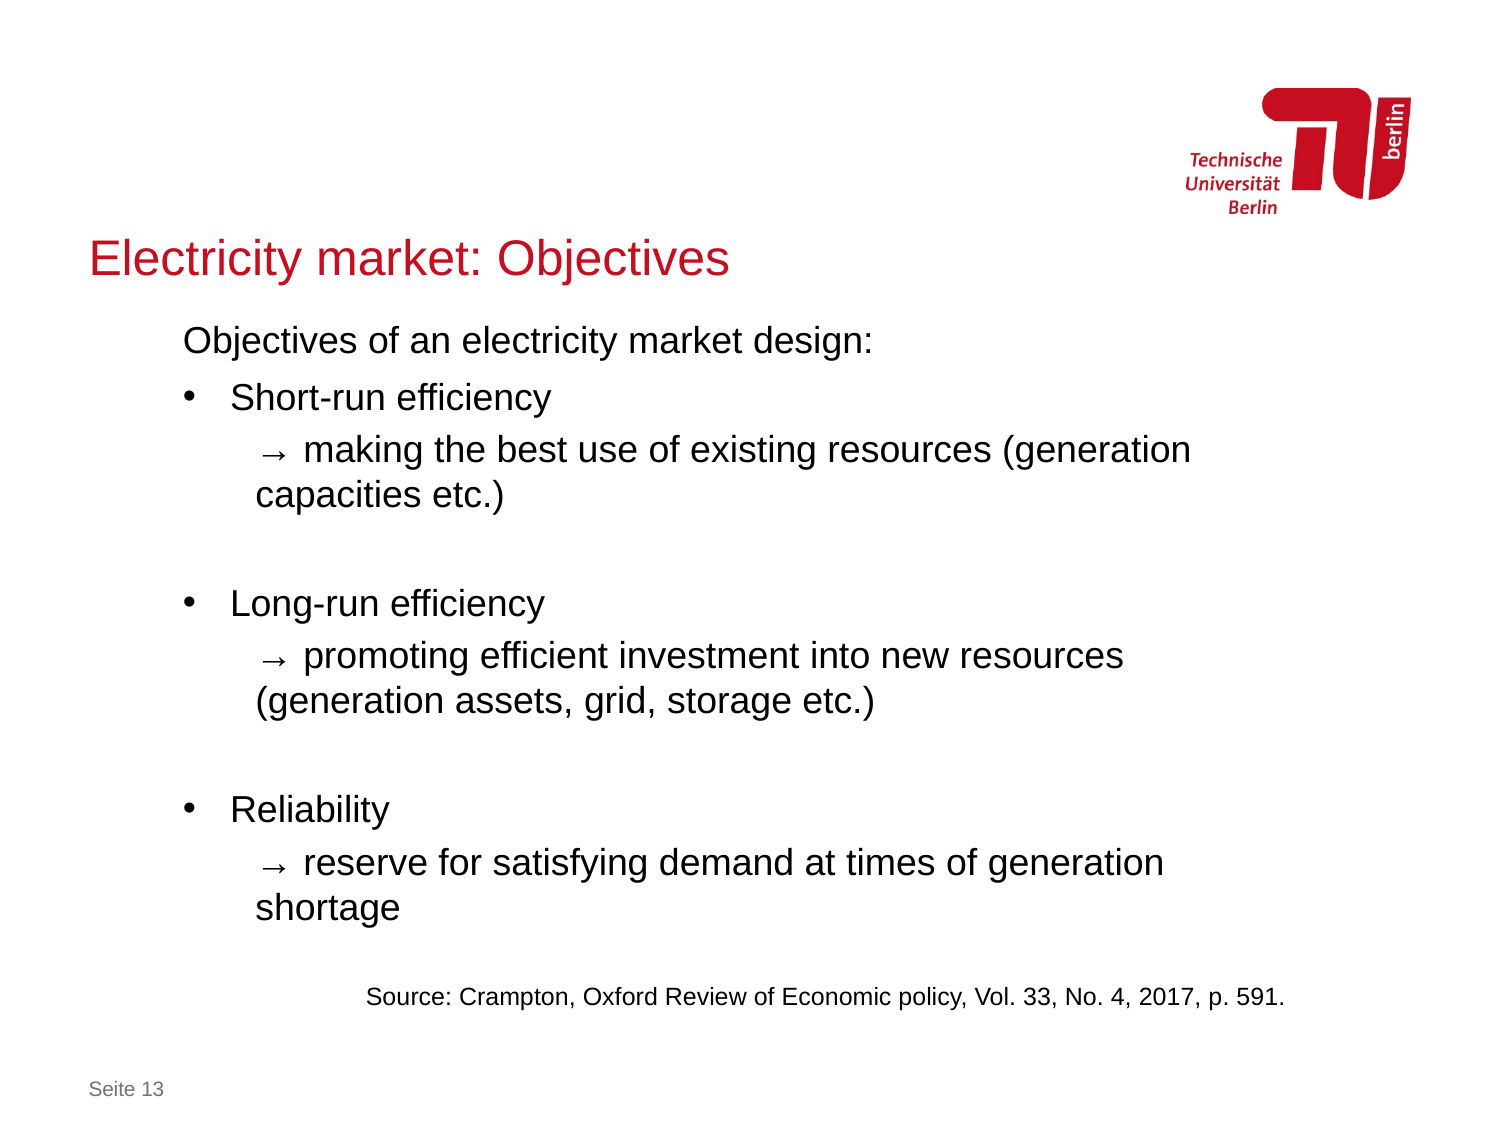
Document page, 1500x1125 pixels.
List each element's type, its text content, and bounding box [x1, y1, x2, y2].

picture [1186, 88, 1411, 214]
slide_number Seite 13 [88, 1075, 1176, 1101]
text_box Source: Crampton, Oxford Review of Economic policy, Vol. 33, No. 4, 2017, p. 591. [324, 973, 1329, 1019]
title Electricity market: Objectives [88, 226, 1411, 286]
list Objectives of an electricity market design: Short-run efficiency → making the best use of existing resources (generation capacities etc.) Long-run efficiency → promoting efficient investment into new resources (generation assets, grid, storage etc.) Reliability → reserve for satisfying demand at times of generation shortage [183, 315, 1294, 983]
